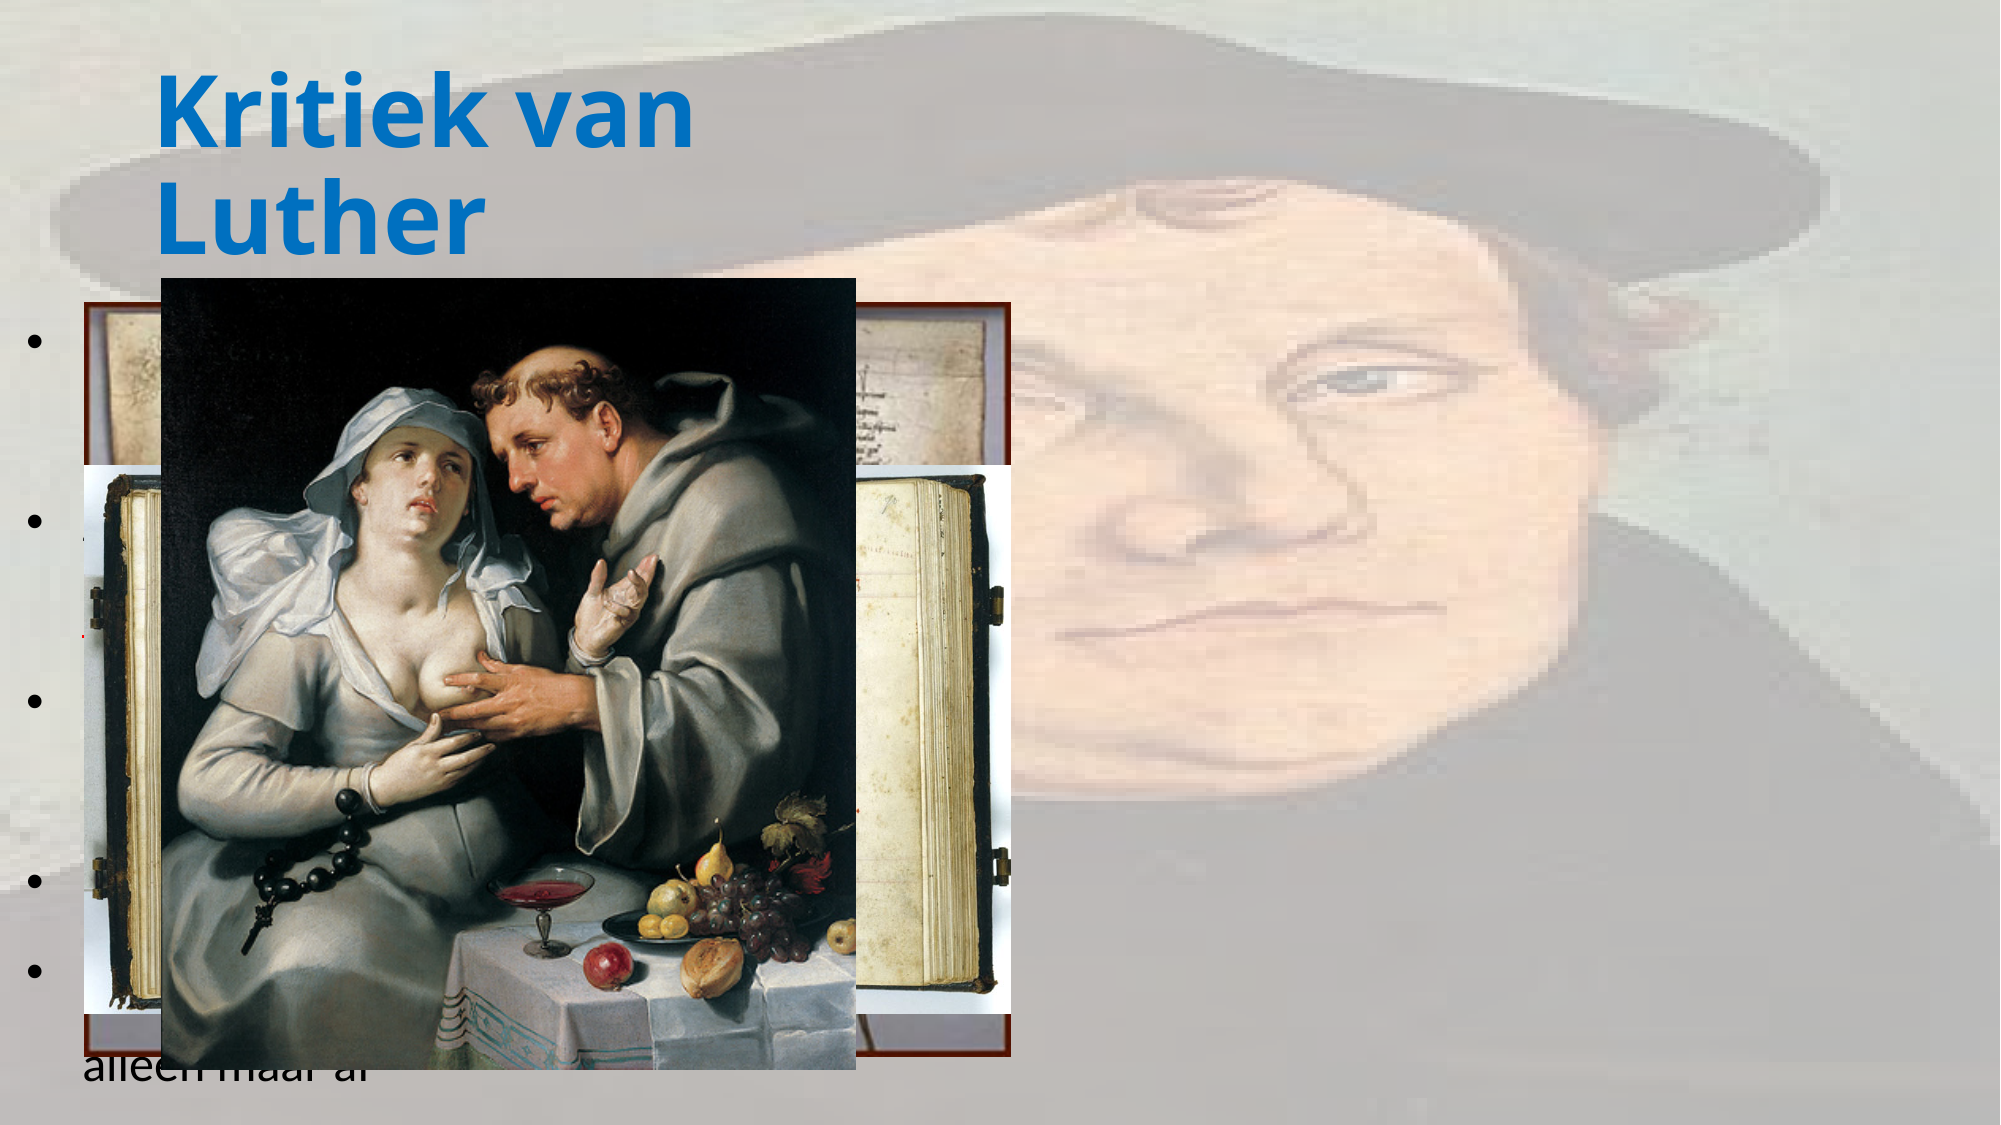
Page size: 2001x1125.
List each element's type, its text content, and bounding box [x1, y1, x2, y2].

picture [84, 278, 1011, 1070]
title Kritiek van Luther [137, 59, 902, 278]
text_box De Paus leeft in luxe en rijkdom; niet eenvoudig zoals Jezus Je kunt geen plekje in de hemel kopen; aflaten zijn dus onzin De bijbel is in het latijn; gewone mensen kunnen deze dus niet lezen De monniken vrijen met vrouwen De kerk staat vol beelden; die leiden alleen maar af [11, 273, 938, 1099]
